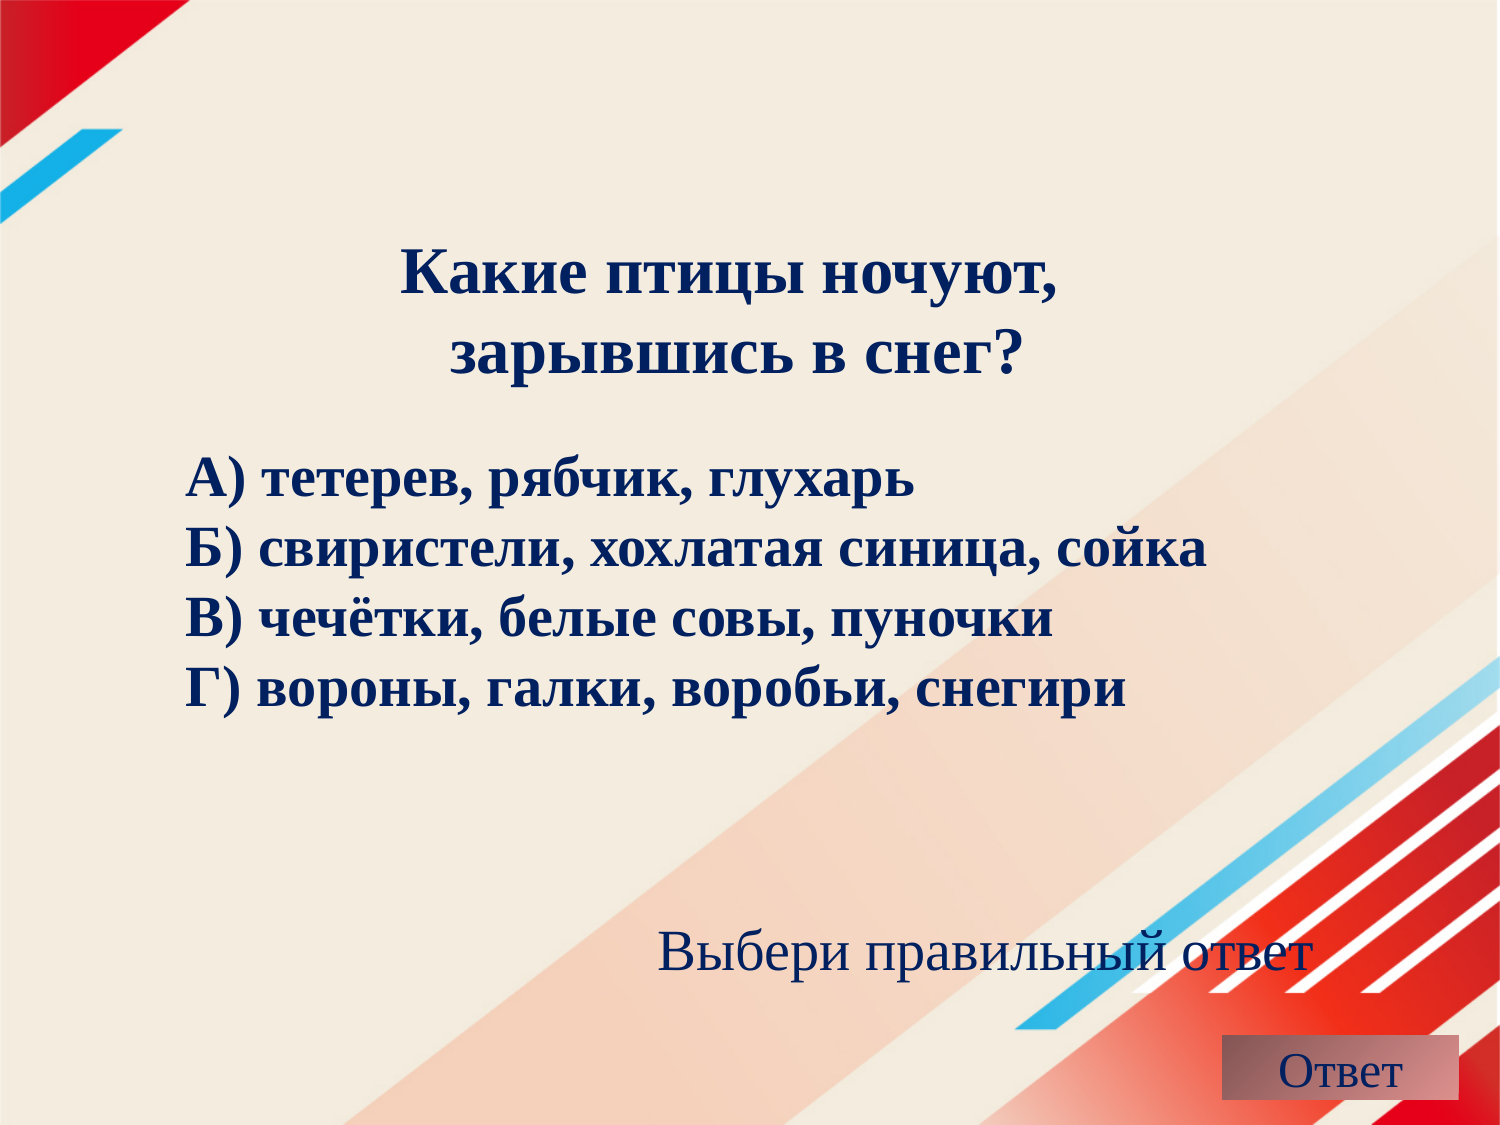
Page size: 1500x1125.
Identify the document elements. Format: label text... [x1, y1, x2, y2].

text_box Какие птицы ночуют, зарывшись в снег? [147, 219, 1329, 395]
text_box А) тетерев, рябчик, глухарь Б) свиристели, хохлатая синица, сойка В) чечётки, белые совы, пуночки Г) вороны, галки, воробьи, снегири [171, 430, 1435, 726]
text_box Выбери правильный ответ [643, 905, 1330, 990]
picture [0, 0, 1500, 1125]
